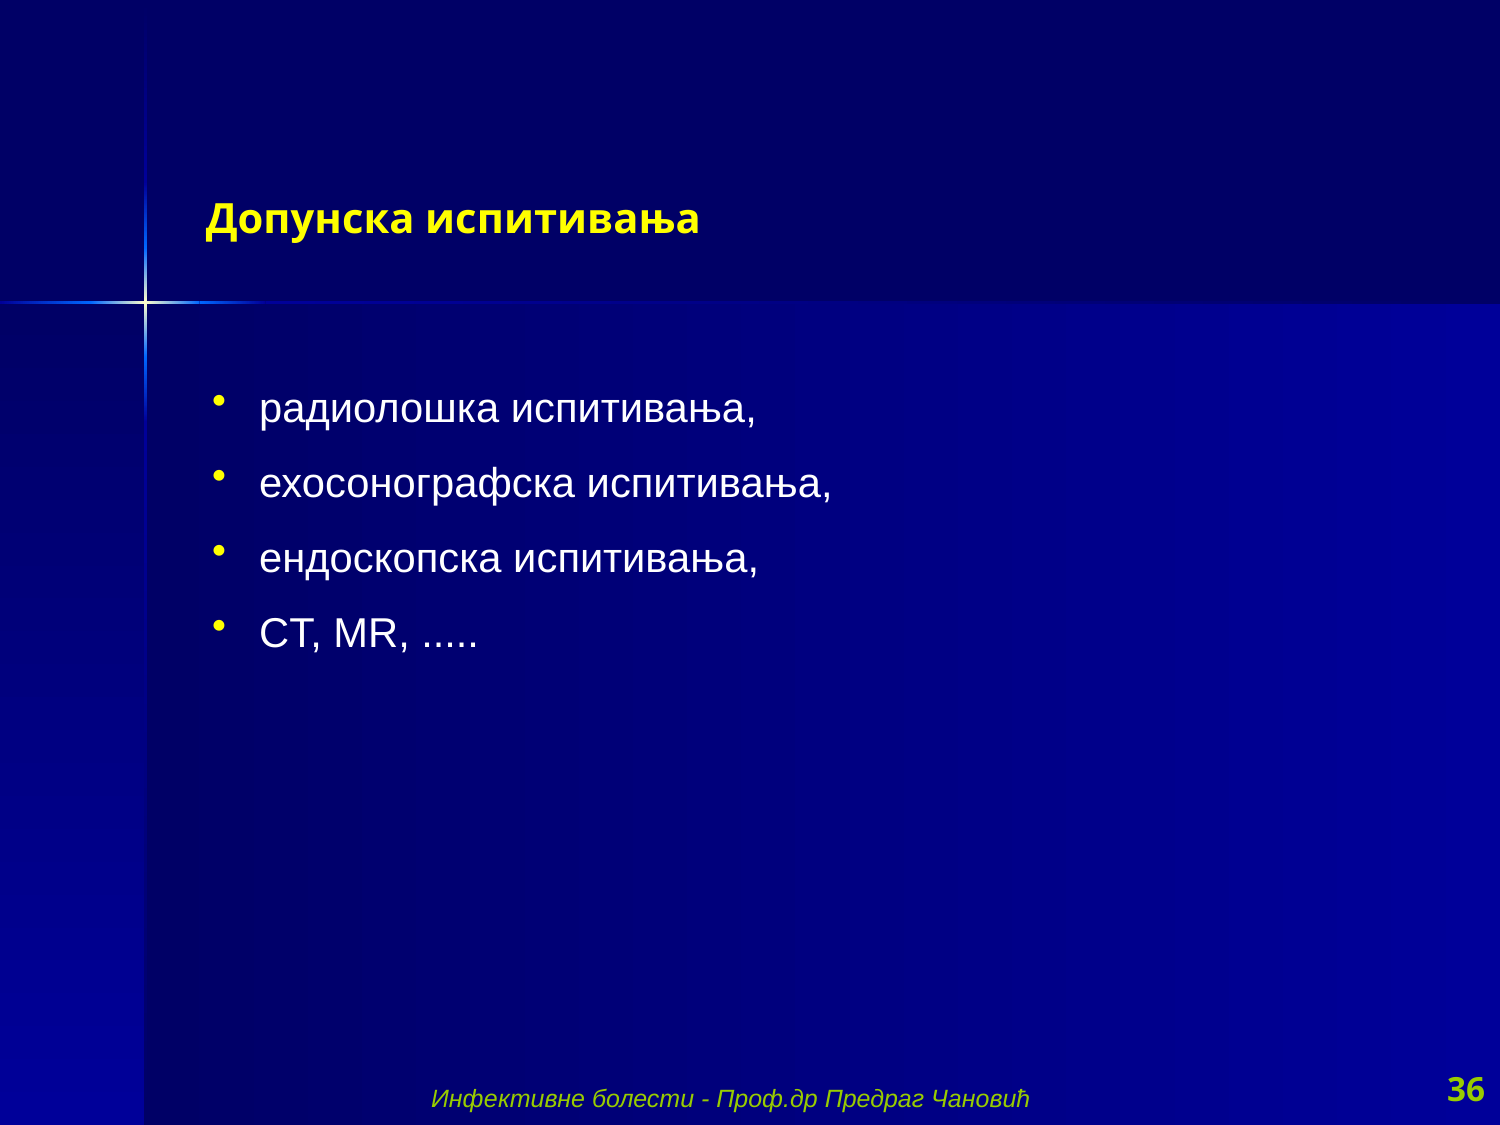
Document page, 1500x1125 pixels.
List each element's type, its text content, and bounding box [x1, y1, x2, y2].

text_box Допунска испитивања [191, 184, 716, 250]
text_box радиолошка испитивања, ехосонографска испитивања, ендоскопска испитивања, CT, MR, ..... [197, 348, 848, 664]
footer Инфективне болести - Проф.др Предраг Чановић [412, 1074, 1051, 1125]
slide_number 36 [1354, 1059, 1500, 1125]
